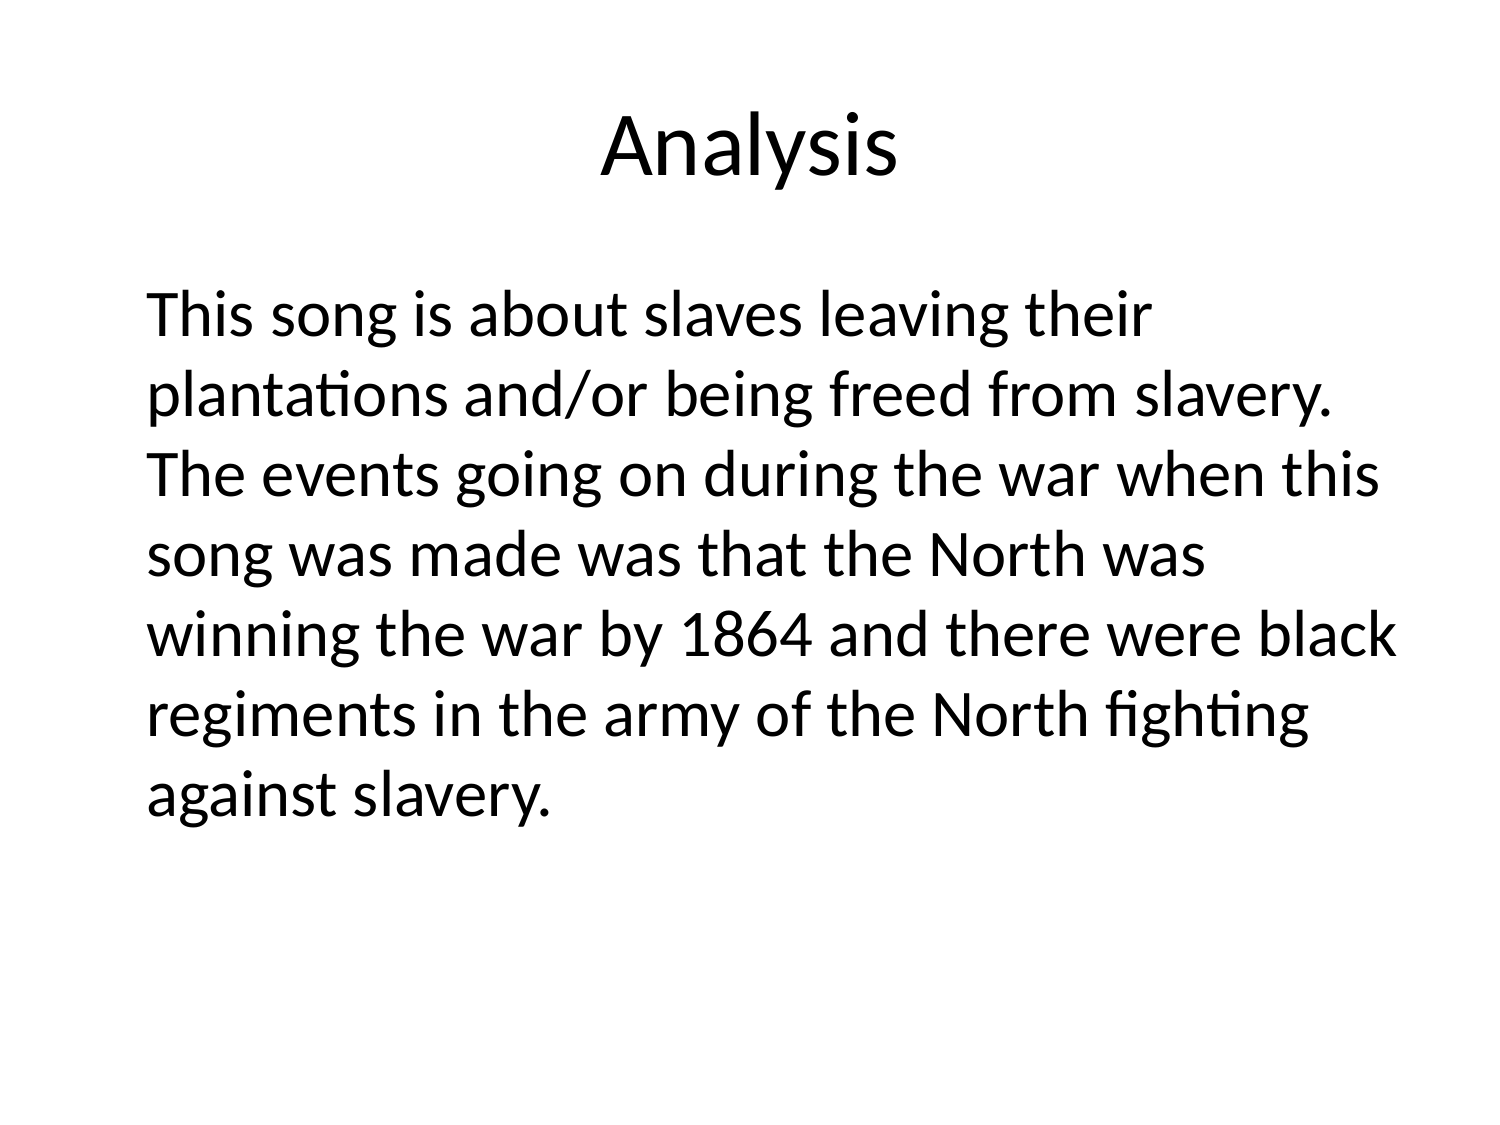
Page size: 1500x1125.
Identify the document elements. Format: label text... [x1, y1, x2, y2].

list This song is about slaves leaving their plantations and/or being freed from slavery. The events going on during the war when this song was made was that the North was winning the war by 1864 and there were black regiments in the army of the North fighting against slavery. [75, 262, 1425, 1005]
title Analysis [75, 45, 1425, 233]
